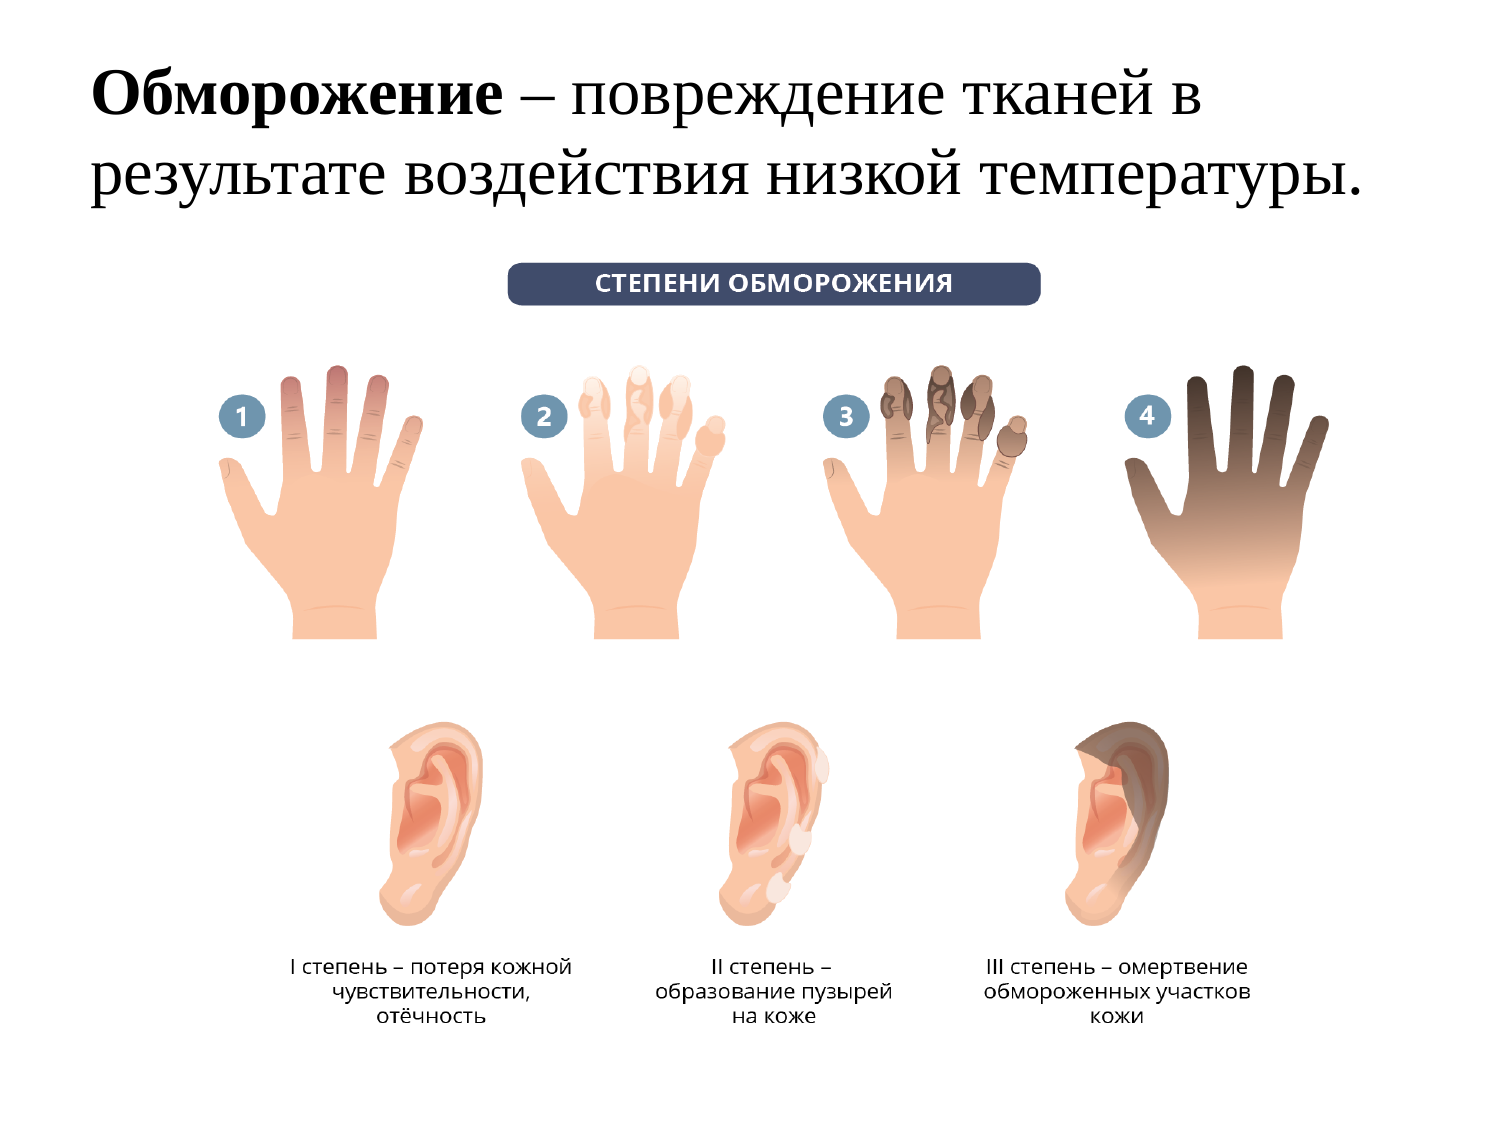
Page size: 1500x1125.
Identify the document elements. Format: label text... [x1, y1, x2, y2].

title Обморожение – повреждение тканей в результате воздействия низкой температуры. [75, 45, 1425, 291]
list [218, 262, 1329, 1059]
